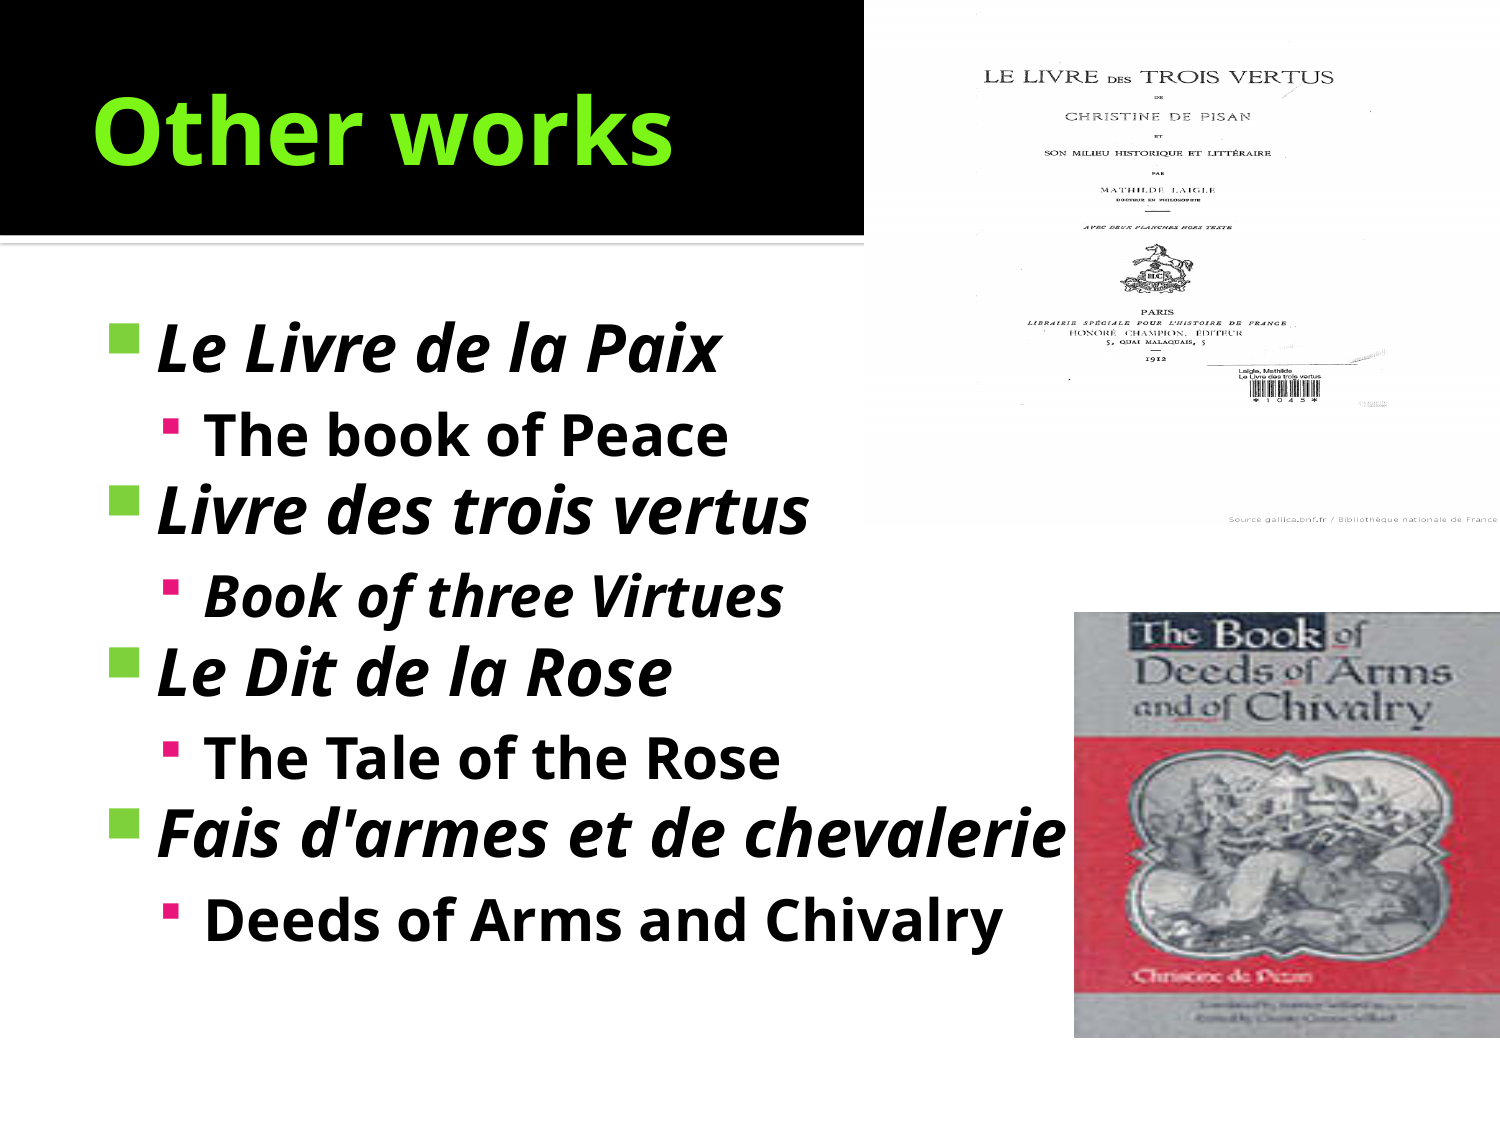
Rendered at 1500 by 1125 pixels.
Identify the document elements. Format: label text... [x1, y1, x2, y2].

picture [864, 0, 1500, 525]
picture [1074, 612, 1500, 1038]
list Le Livre de la Paix The book of Peace Livre des trois vertus Book of three Virtues Le Dit de la Rose The Tale of the Rose Fais d'armes et de chevalerie Deeds of Arms and Chivalry [75, 291, 1425, 1050]
title Other works [75, 25, 858, 231]
